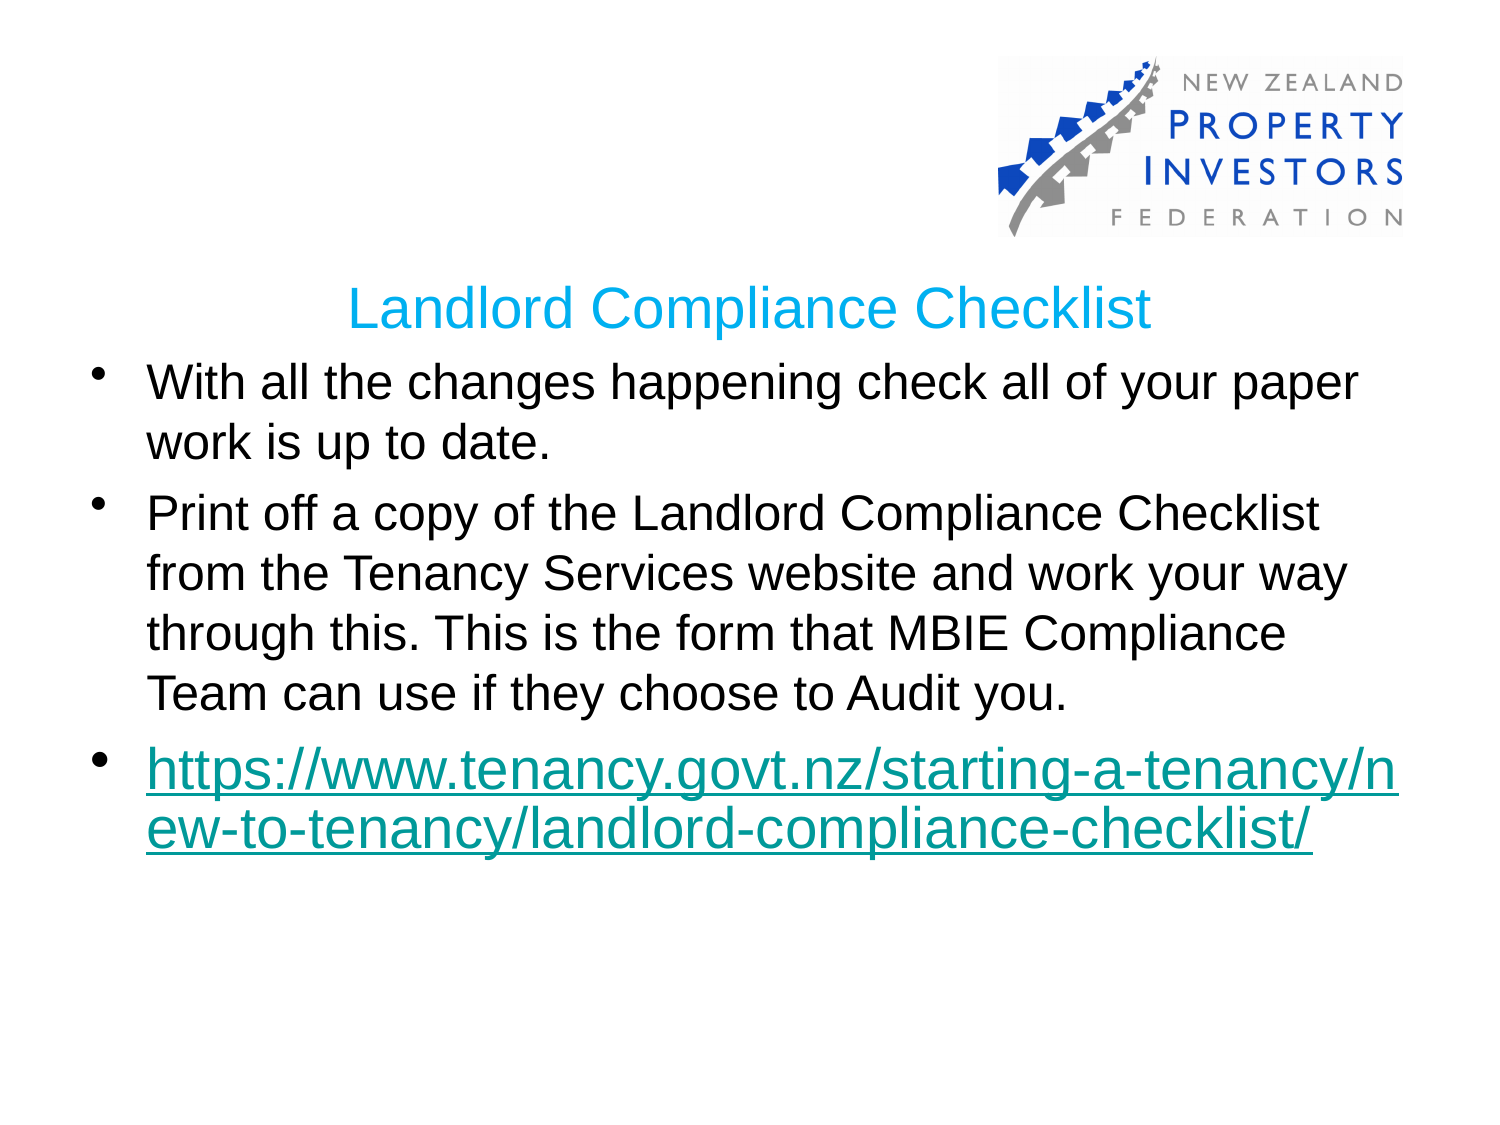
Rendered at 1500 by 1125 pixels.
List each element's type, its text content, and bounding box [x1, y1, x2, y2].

picture [997, 56, 1403, 237]
list Landlord Compliance Checklist With all the changes happening check all of your paper work is up to date. Print off a copy of the Landlord Compliance Checklist from the Tenancy Services website and work your way through this. This is the form that MBIE Compliance Team can use if they choose to Audit you. https://www.tenancy.govt.nz/starting-a-tenancy/new-to-tenancy/landlord-compliance-checklist/ [74, 262, 1426, 1006]
